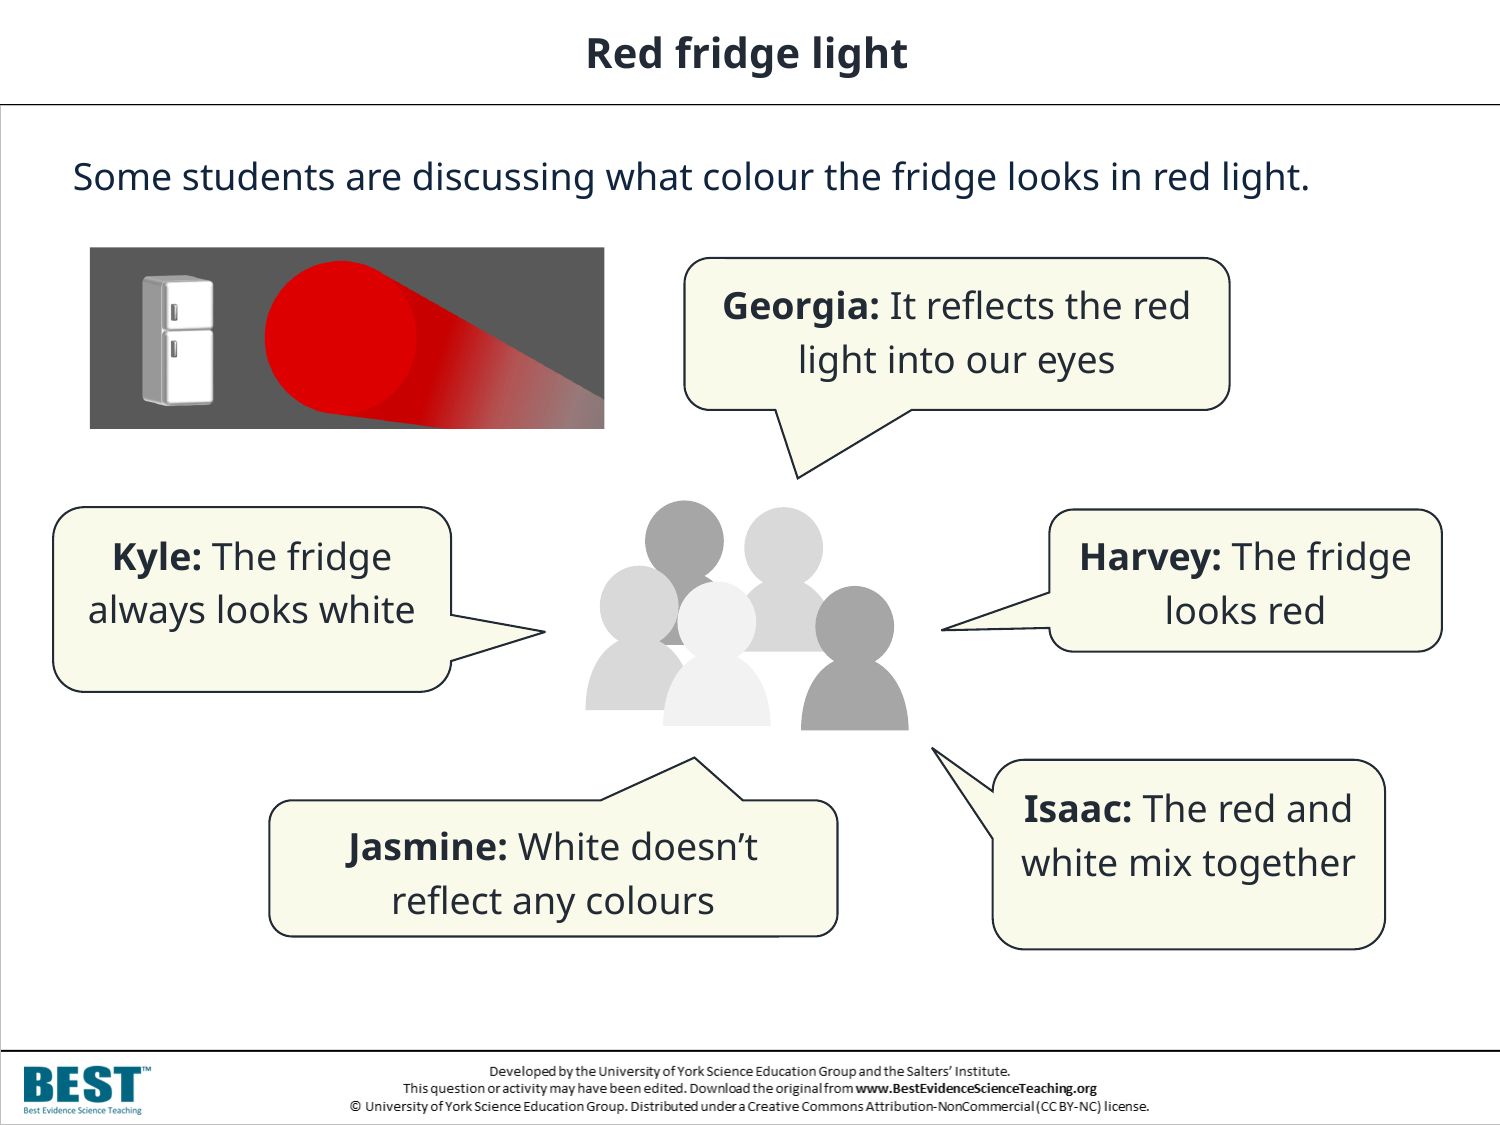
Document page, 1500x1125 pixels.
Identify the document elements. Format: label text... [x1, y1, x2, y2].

picture [0, 104, 1500, 1125]
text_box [585, 500, 909, 731]
text_box Red fridge light [23, 4, 1471, 99]
